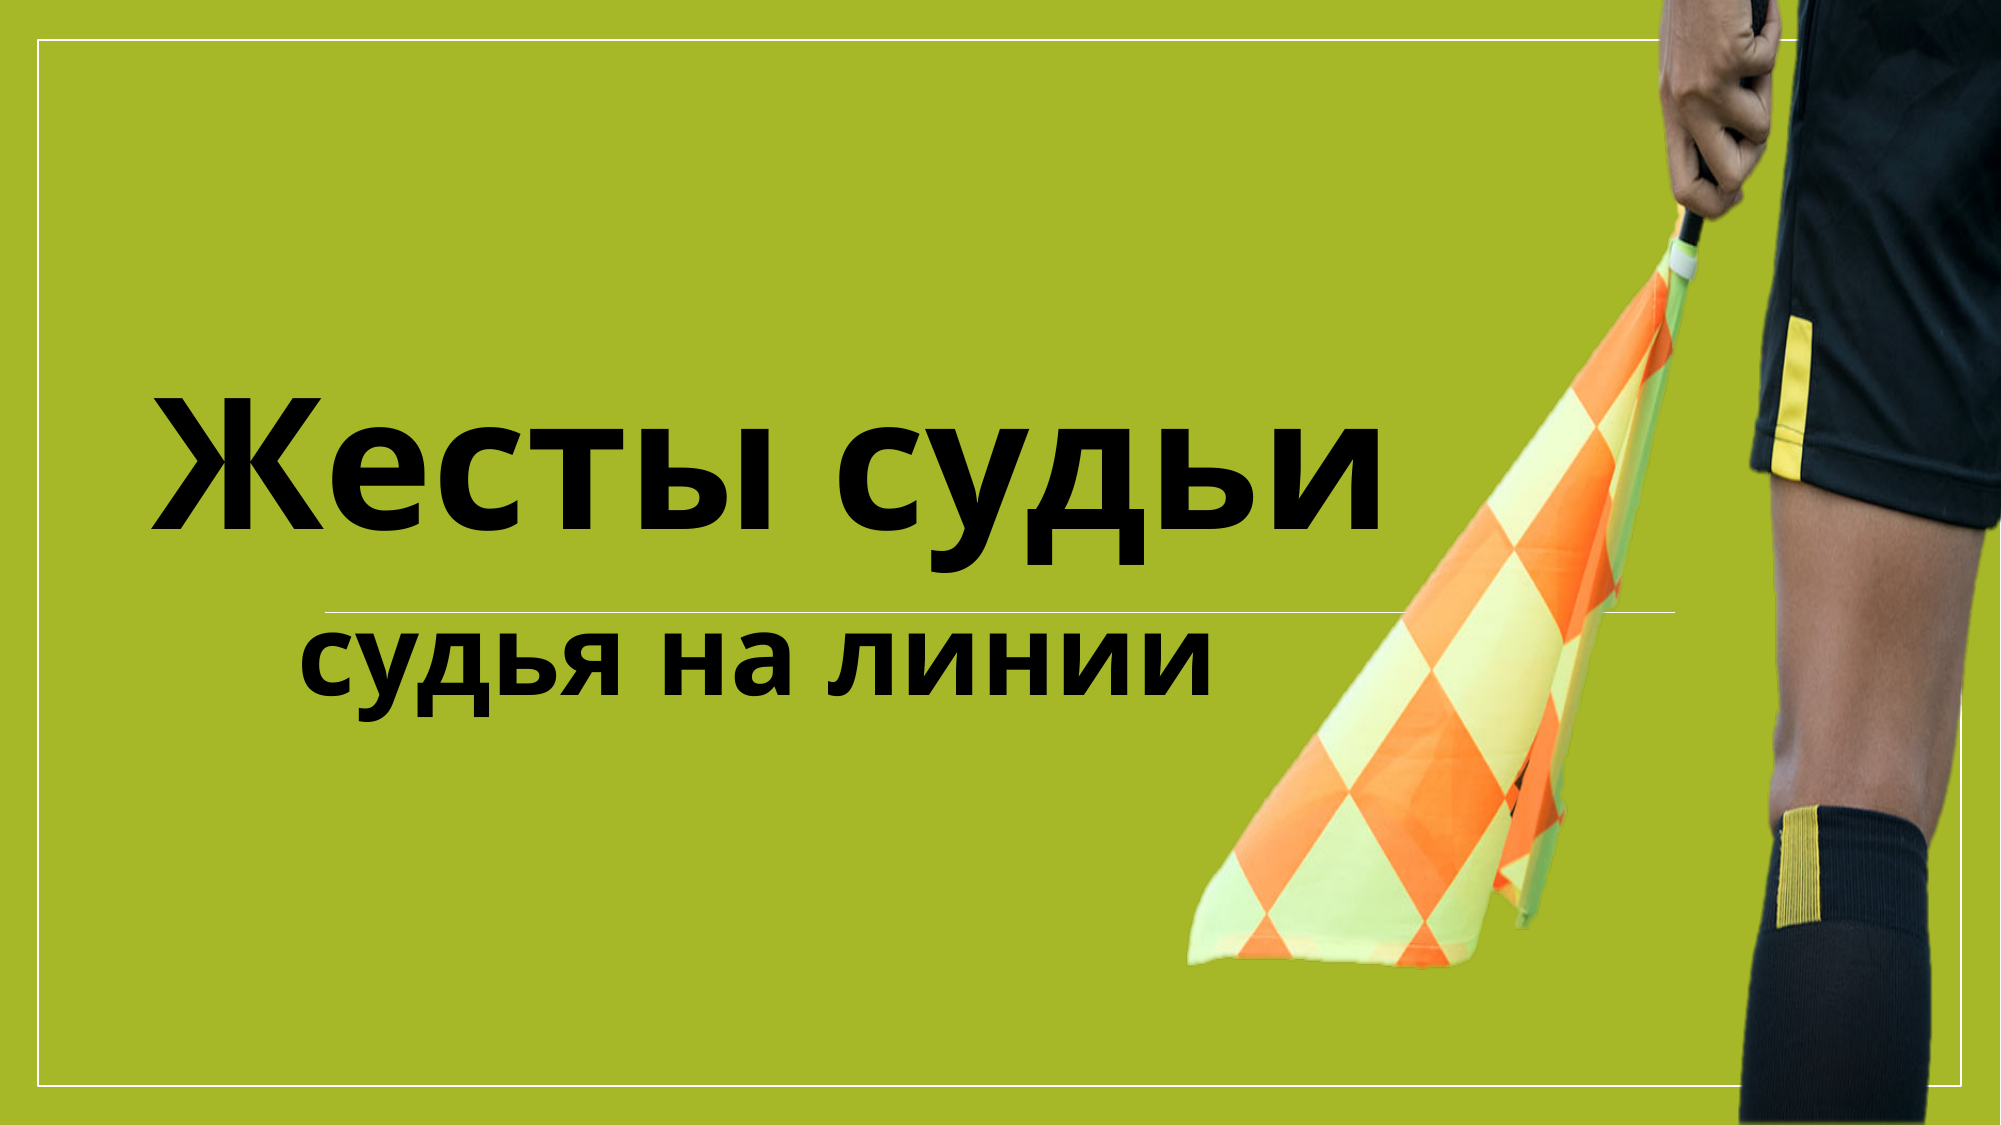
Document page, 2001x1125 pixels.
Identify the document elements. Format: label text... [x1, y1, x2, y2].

text_box Жесты судьи [120, 338, 884, 574]
text_box судья на линии [228, 575, 884, 726]
picture [889, 0, 2001, 1125]
